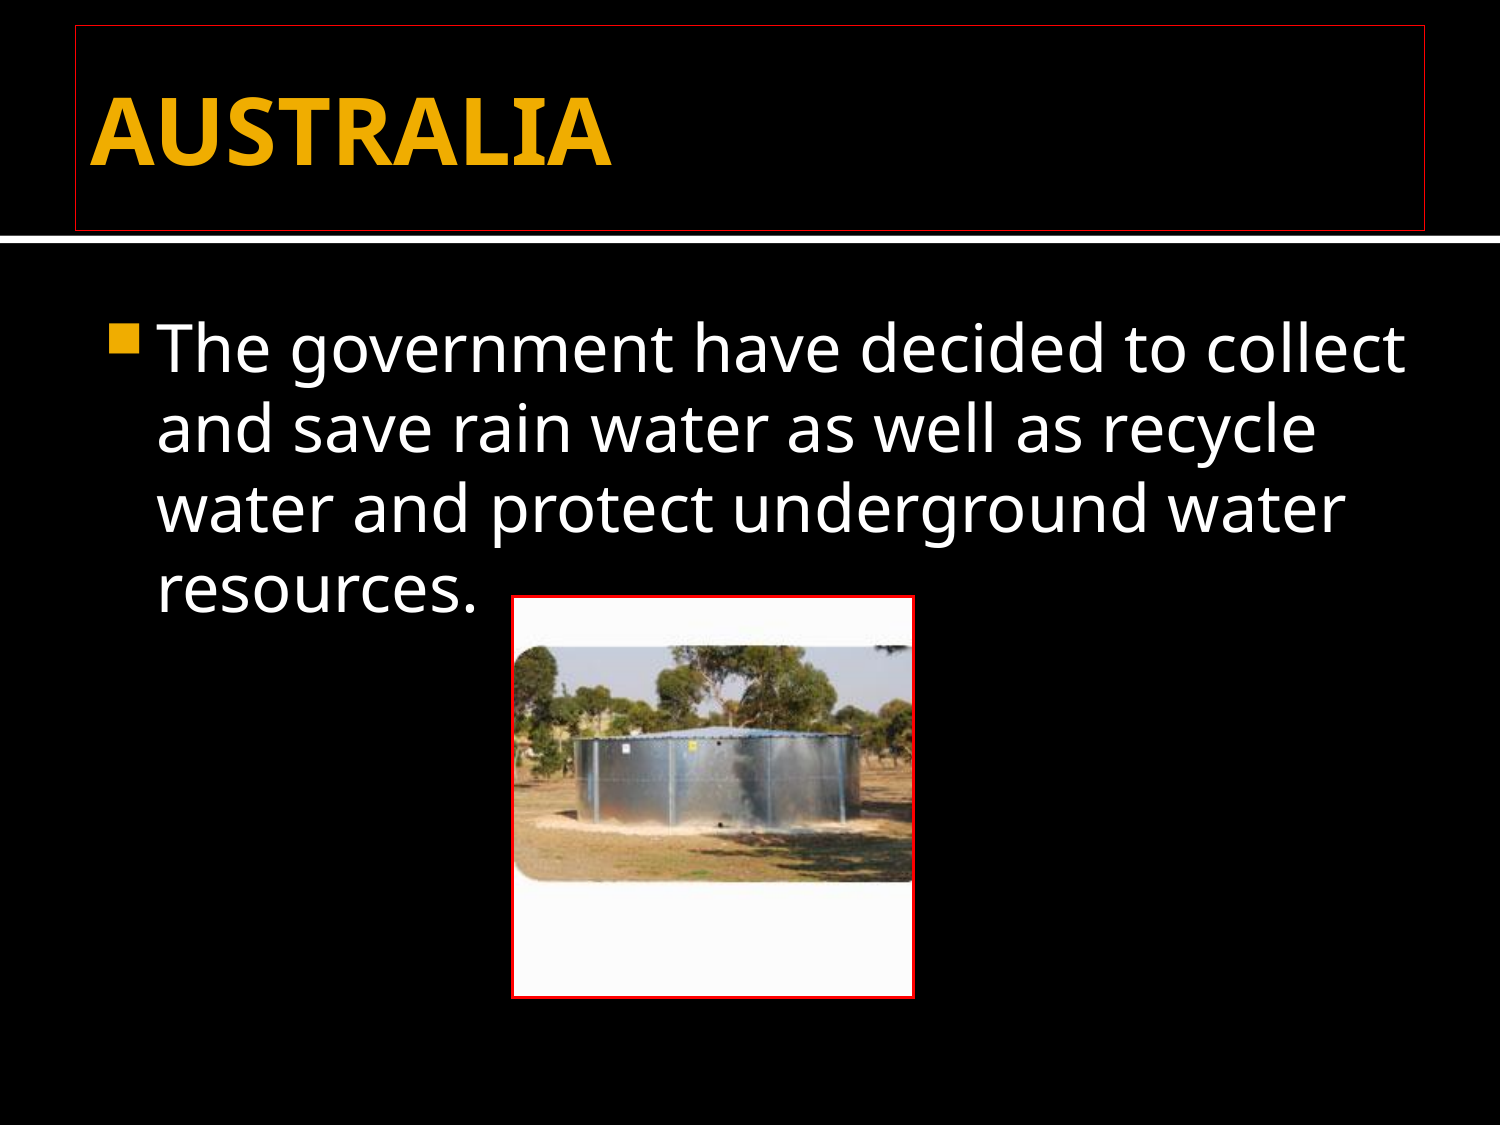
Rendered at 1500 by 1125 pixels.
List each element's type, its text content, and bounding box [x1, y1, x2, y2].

picture [513, 597, 913, 997]
title AUSTRALIA [75, 25, 1425, 231]
list The government have decided to collect and save rain water as well as recycle water and protect underground water resources. [75, 291, 1425, 1050]
